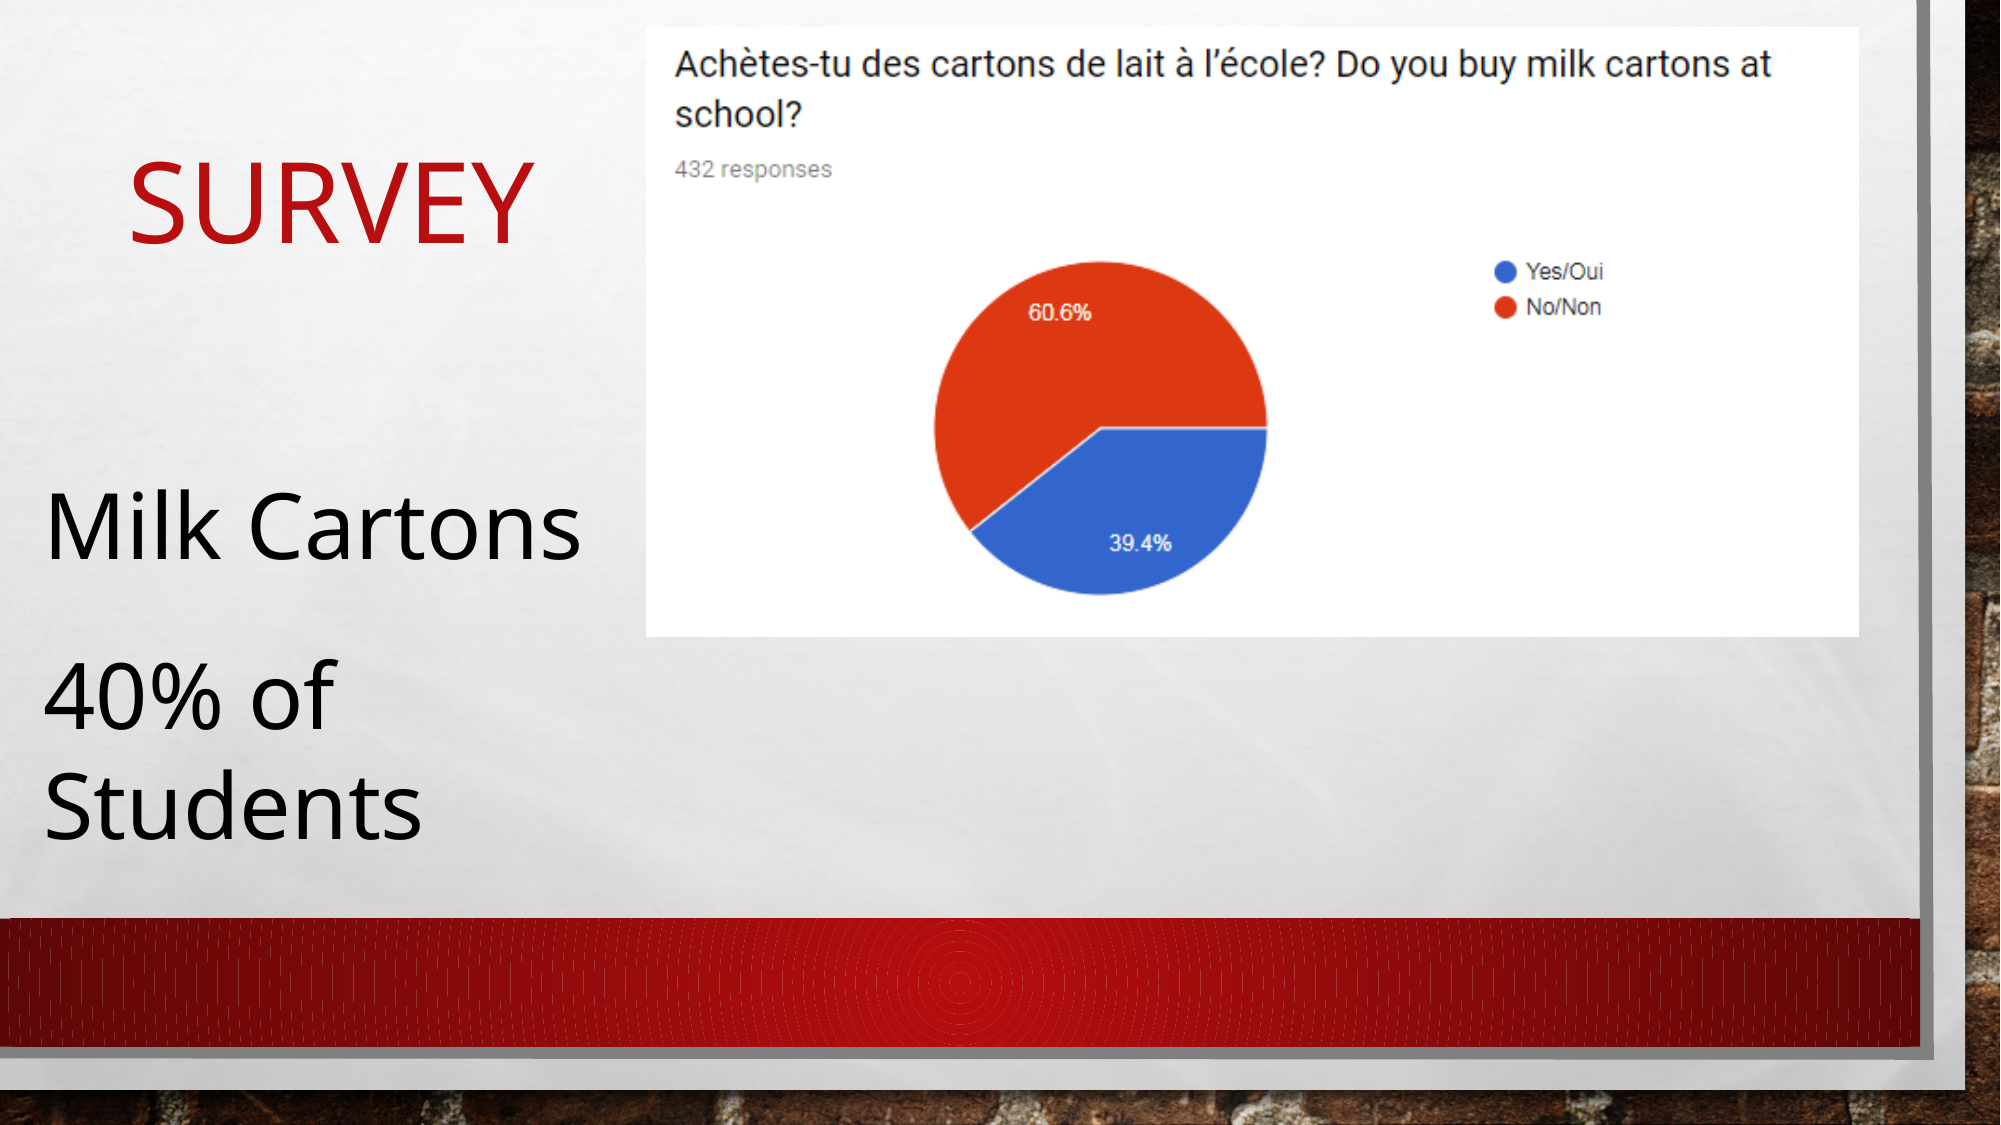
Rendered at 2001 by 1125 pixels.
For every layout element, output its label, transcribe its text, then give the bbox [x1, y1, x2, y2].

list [645, 27, 1859, 638]
title Survey [112, 112, 645, 302]
picture [0, 0, 2000, 1125]
text_box Milk Cartons 40% of Students [28, 460, 678, 865]
